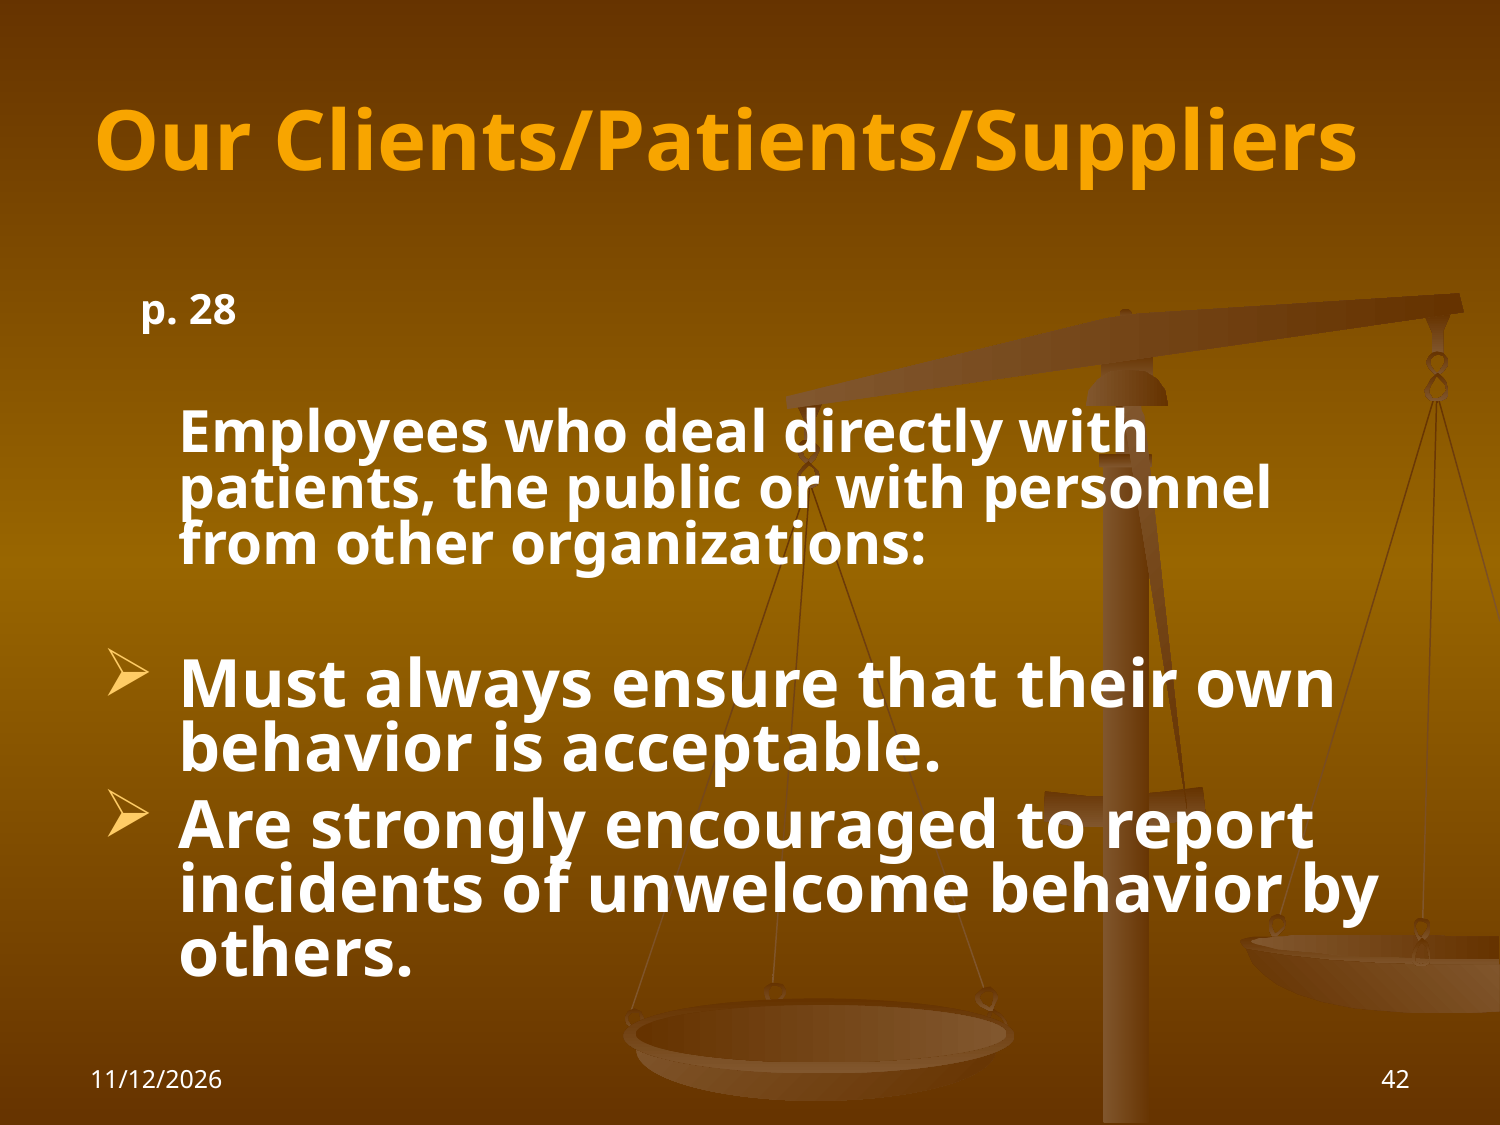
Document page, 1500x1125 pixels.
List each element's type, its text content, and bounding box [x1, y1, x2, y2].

slide_number 42 [1074, 1029, 1426, 1106]
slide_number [74, 1029, 426, 1106]
title Our Clients/Patients/Suppliers [74, 99, 1426, 276]
list Employees who deal directly with patients, the public or with personnel from other organizations: Must always ensure that their own behavior is acceptable. Are strongly encouraged to report incidents of unwelcome behavior by others. [87, 399, 1438, 1013]
text_box p. 28 [124, 275, 275, 340]
